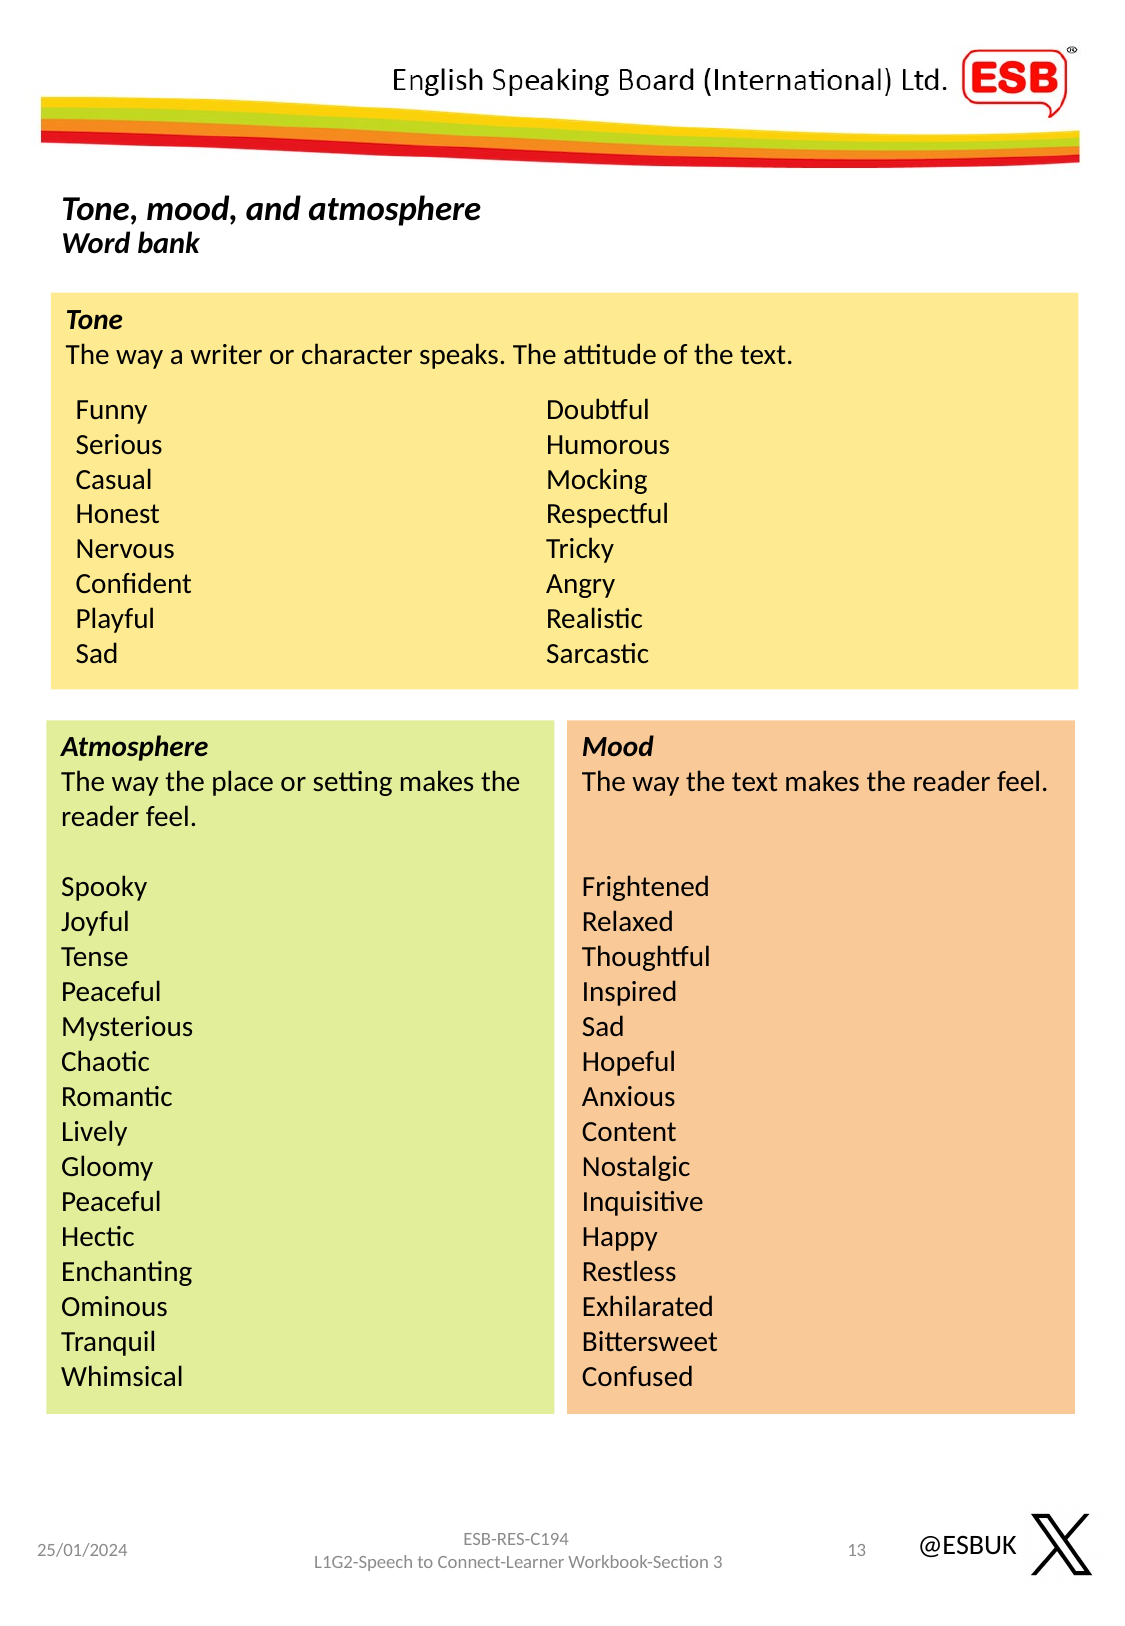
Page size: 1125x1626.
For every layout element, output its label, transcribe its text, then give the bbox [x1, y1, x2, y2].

slide_number 13 [697, 1506, 882, 1593]
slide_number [22, 1506, 276, 1593]
picture [1022, 1501, 1103, 1589]
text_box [46, 292, 1079, 1414]
title Tone, mood, and atmosphere Word bank [46, 182, 1017, 269]
footer ESB-RES-C194 L1G2-Speech to Connect-Learner Workbook-Section 3 [296, 1506, 697, 1593]
picture [0, 1, 1125, 234]
